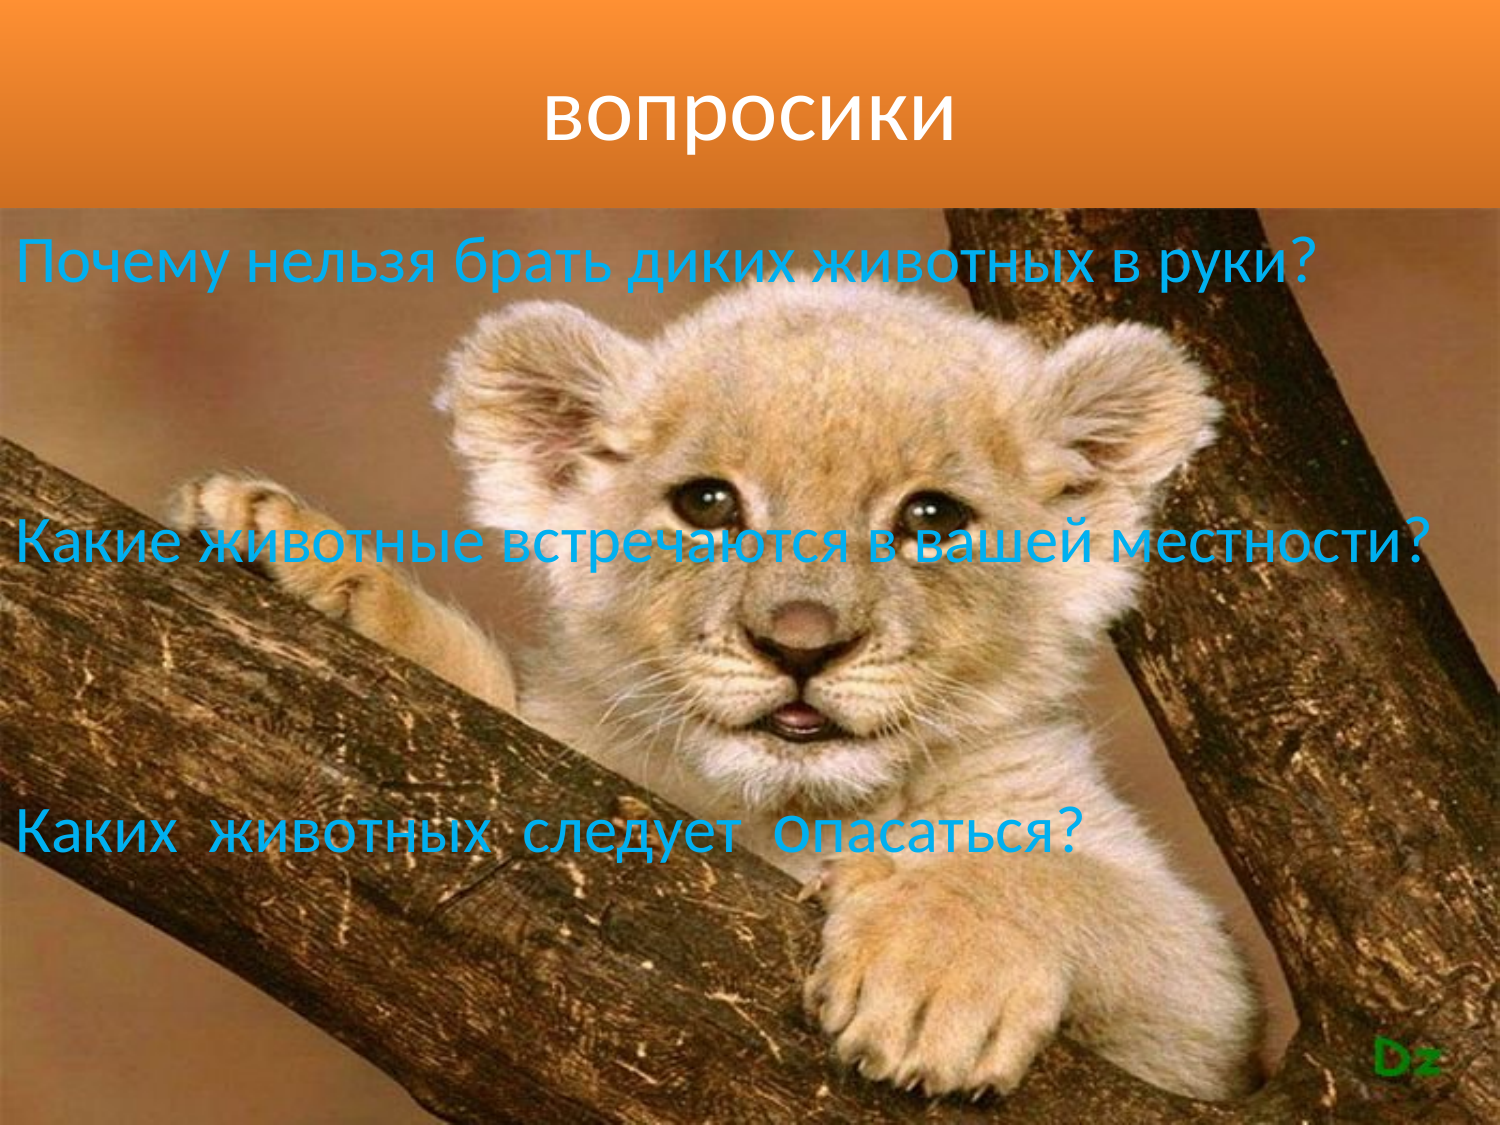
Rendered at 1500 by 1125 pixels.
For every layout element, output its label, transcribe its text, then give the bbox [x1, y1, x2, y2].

subtitle Почему нельзя брать диких животных в руки? Какие животные встречаются в вашей местности? Каких животных следует опасаться? [0, 208, 1500, 1125]
title вопросики [0, 0, 1500, 208]
